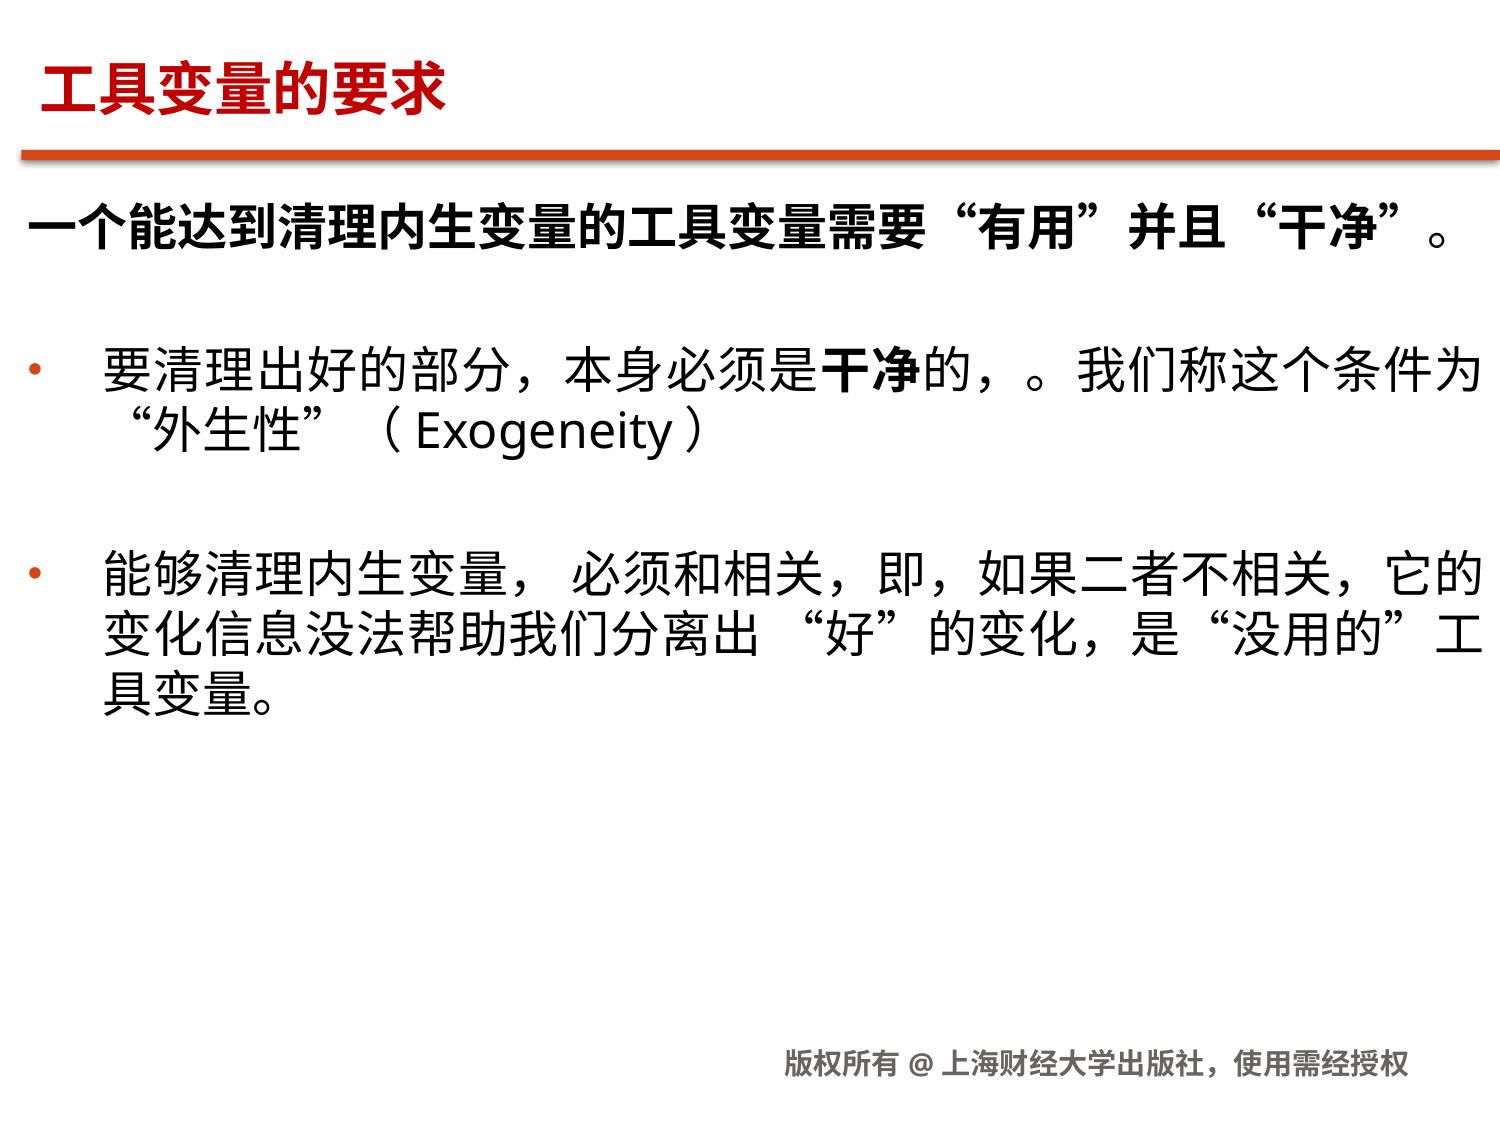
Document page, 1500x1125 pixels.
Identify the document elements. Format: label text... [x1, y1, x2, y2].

title 工具变量的要求 [24, 50, 1450, 138]
footer 版权所有@上海财经大学出版社，使用需经授权 [690, 1025, 1500, 1100]
